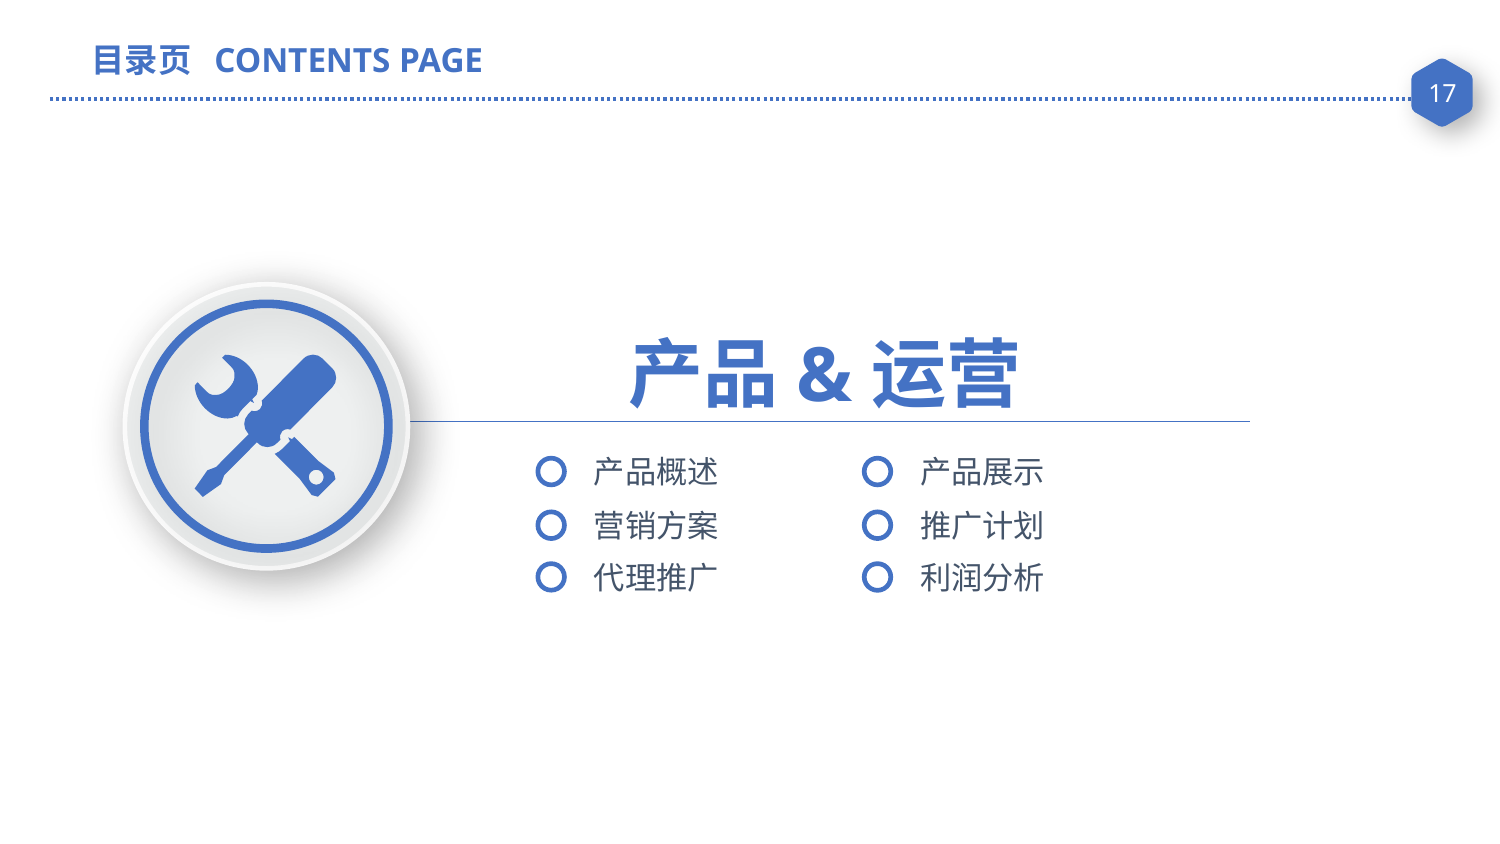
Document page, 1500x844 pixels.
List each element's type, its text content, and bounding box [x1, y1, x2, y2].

text_box 产品概述 [582, 446, 862, 496]
text_box [537, 563, 565, 591]
text_box 产品展示 [908, 446, 1188, 496]
text_box 目录页 CONTENTS PAGE [53, 22, 551, 95]
text_box [537, 458, 565, 485]
text_box [864, 511, 891, 539]
text_box 推广计划 [908, 500, 1188, 550]
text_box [124, 284, 408, 569]
text_box 代理推广 [582, 552, 862, 601]
text_box 利润分析 [908, 552, 1188, 601]
text_box [864, 458, 891, 485]
text_box 产品&运营 [440, 320, 1210, 421]
text_box [537, 511, 565, 539]
text_box [864, 563, 891, 591]
text_box 营销方案 [582, 500, 862, 550]
